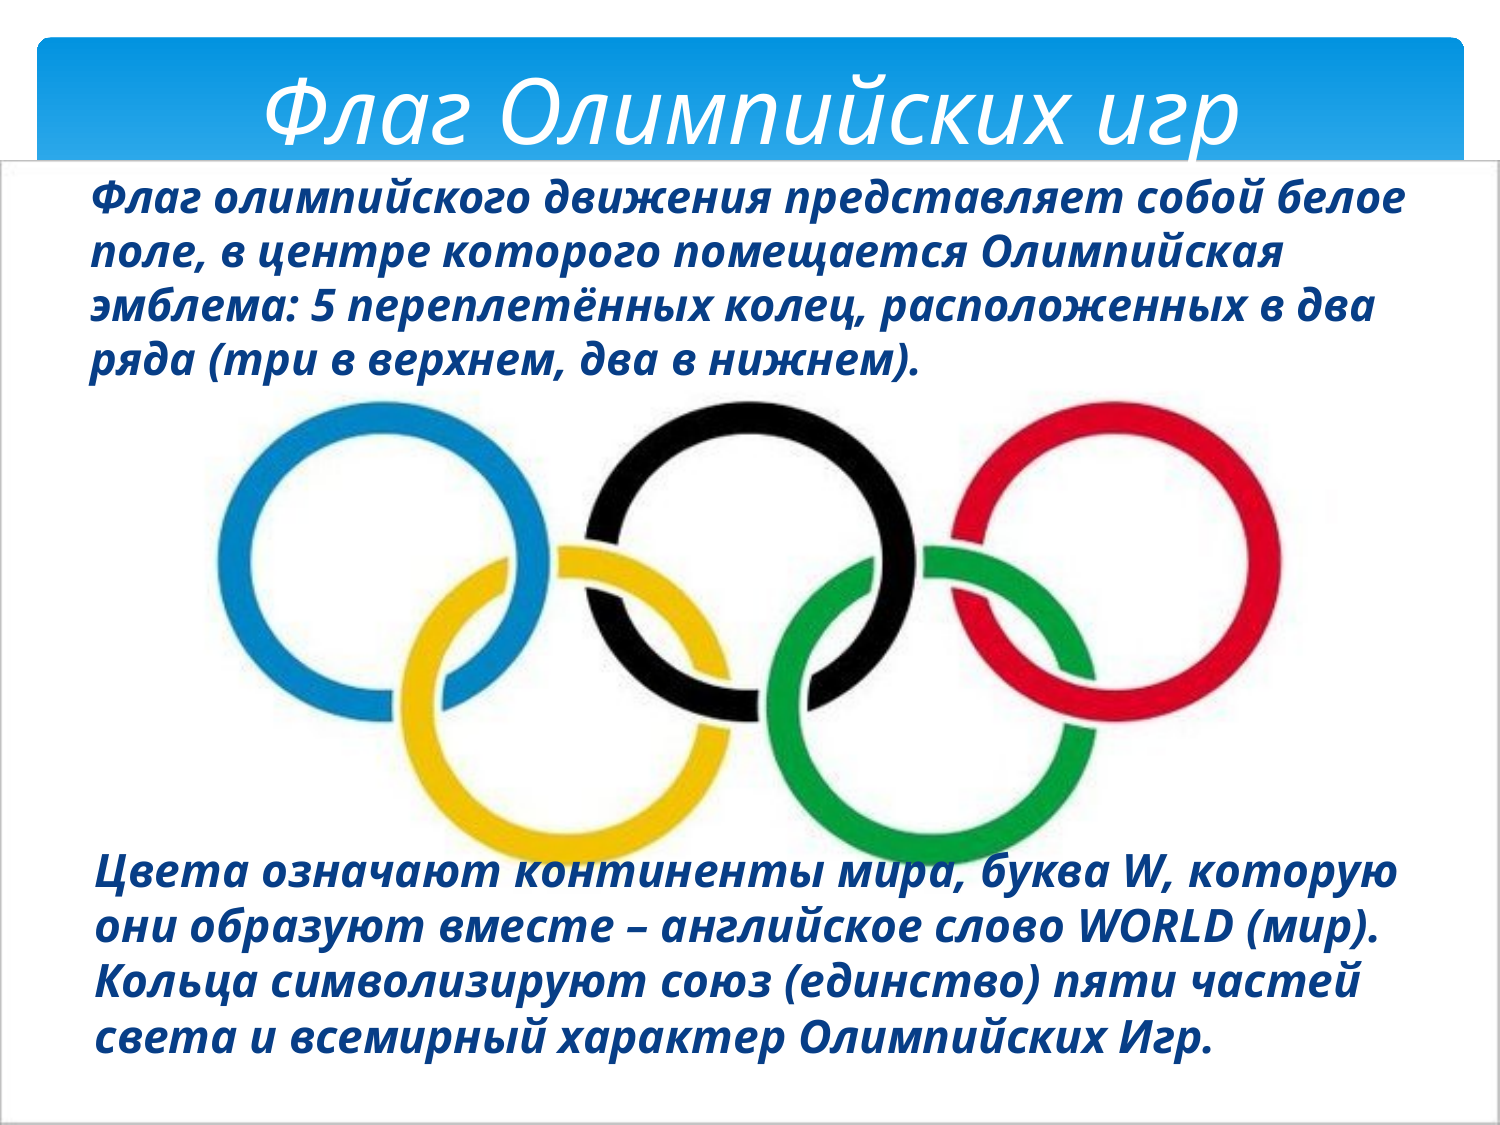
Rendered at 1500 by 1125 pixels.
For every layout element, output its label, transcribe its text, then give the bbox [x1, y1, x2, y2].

title Флаг Олимпийских игр [76, 5, 1427, 158]
picture [0, 160, 1500, 1125]
